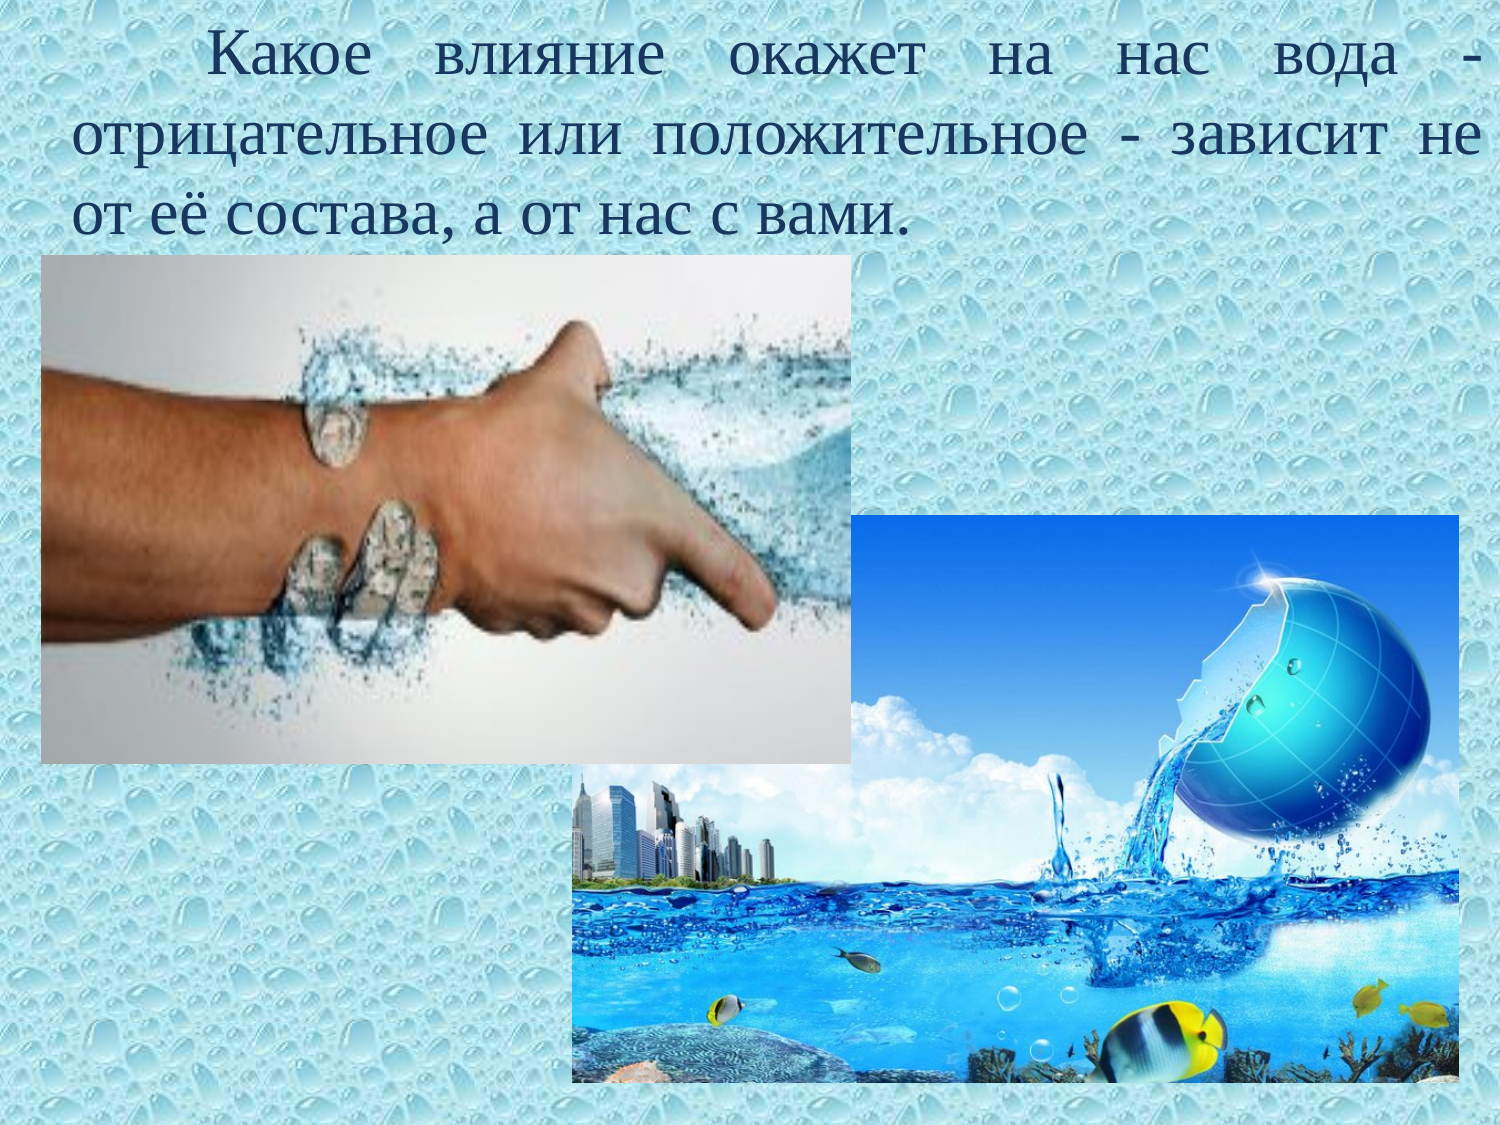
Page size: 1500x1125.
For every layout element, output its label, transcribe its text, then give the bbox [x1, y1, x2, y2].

list Какое влияние окажет на нас вода - отрицательное или положительное - зависит не от её состава, а от нас с вами. [0, 0, 1500, 339]
picture [0, 255, 1500, 1125]
